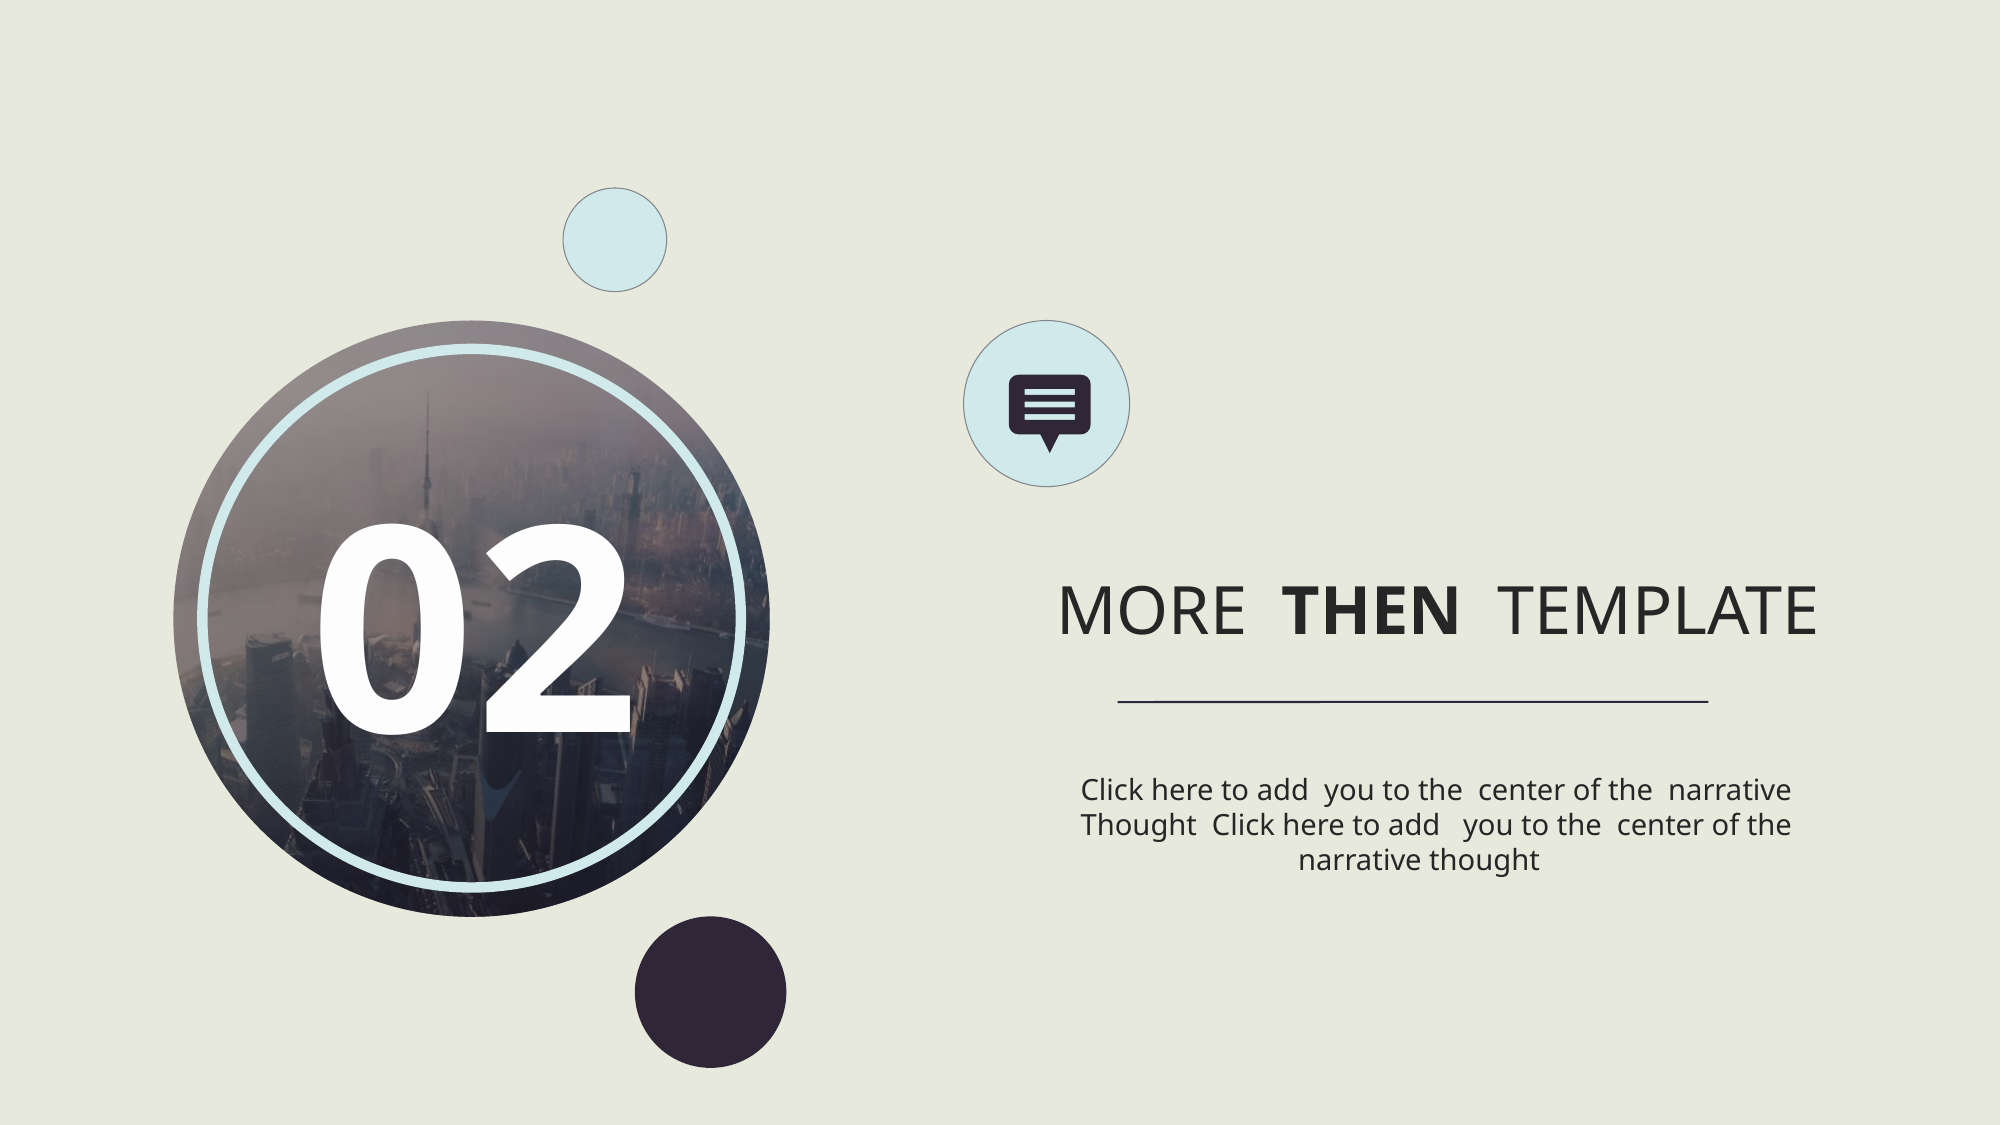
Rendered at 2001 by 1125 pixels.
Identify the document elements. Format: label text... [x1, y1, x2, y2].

text_box [634, 916, 787, 1068]
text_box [1008, 374, 1091, 454]
text_box MORE THEN TEMPLATE [1011, 560, 1835, 656]
text_box [963, 320, 1130, 487]
text_box 02 [295, 437, 655, 798]
text_box [173, 320, 770, 917]
text_box [202, 348, 741, 888]
text_box [563, 187, 667, 292]
text_box Click here to add you to the center of the narrative Thought Click here to add you to the center of the narrative thought [1065, 684, 1815, 884]
